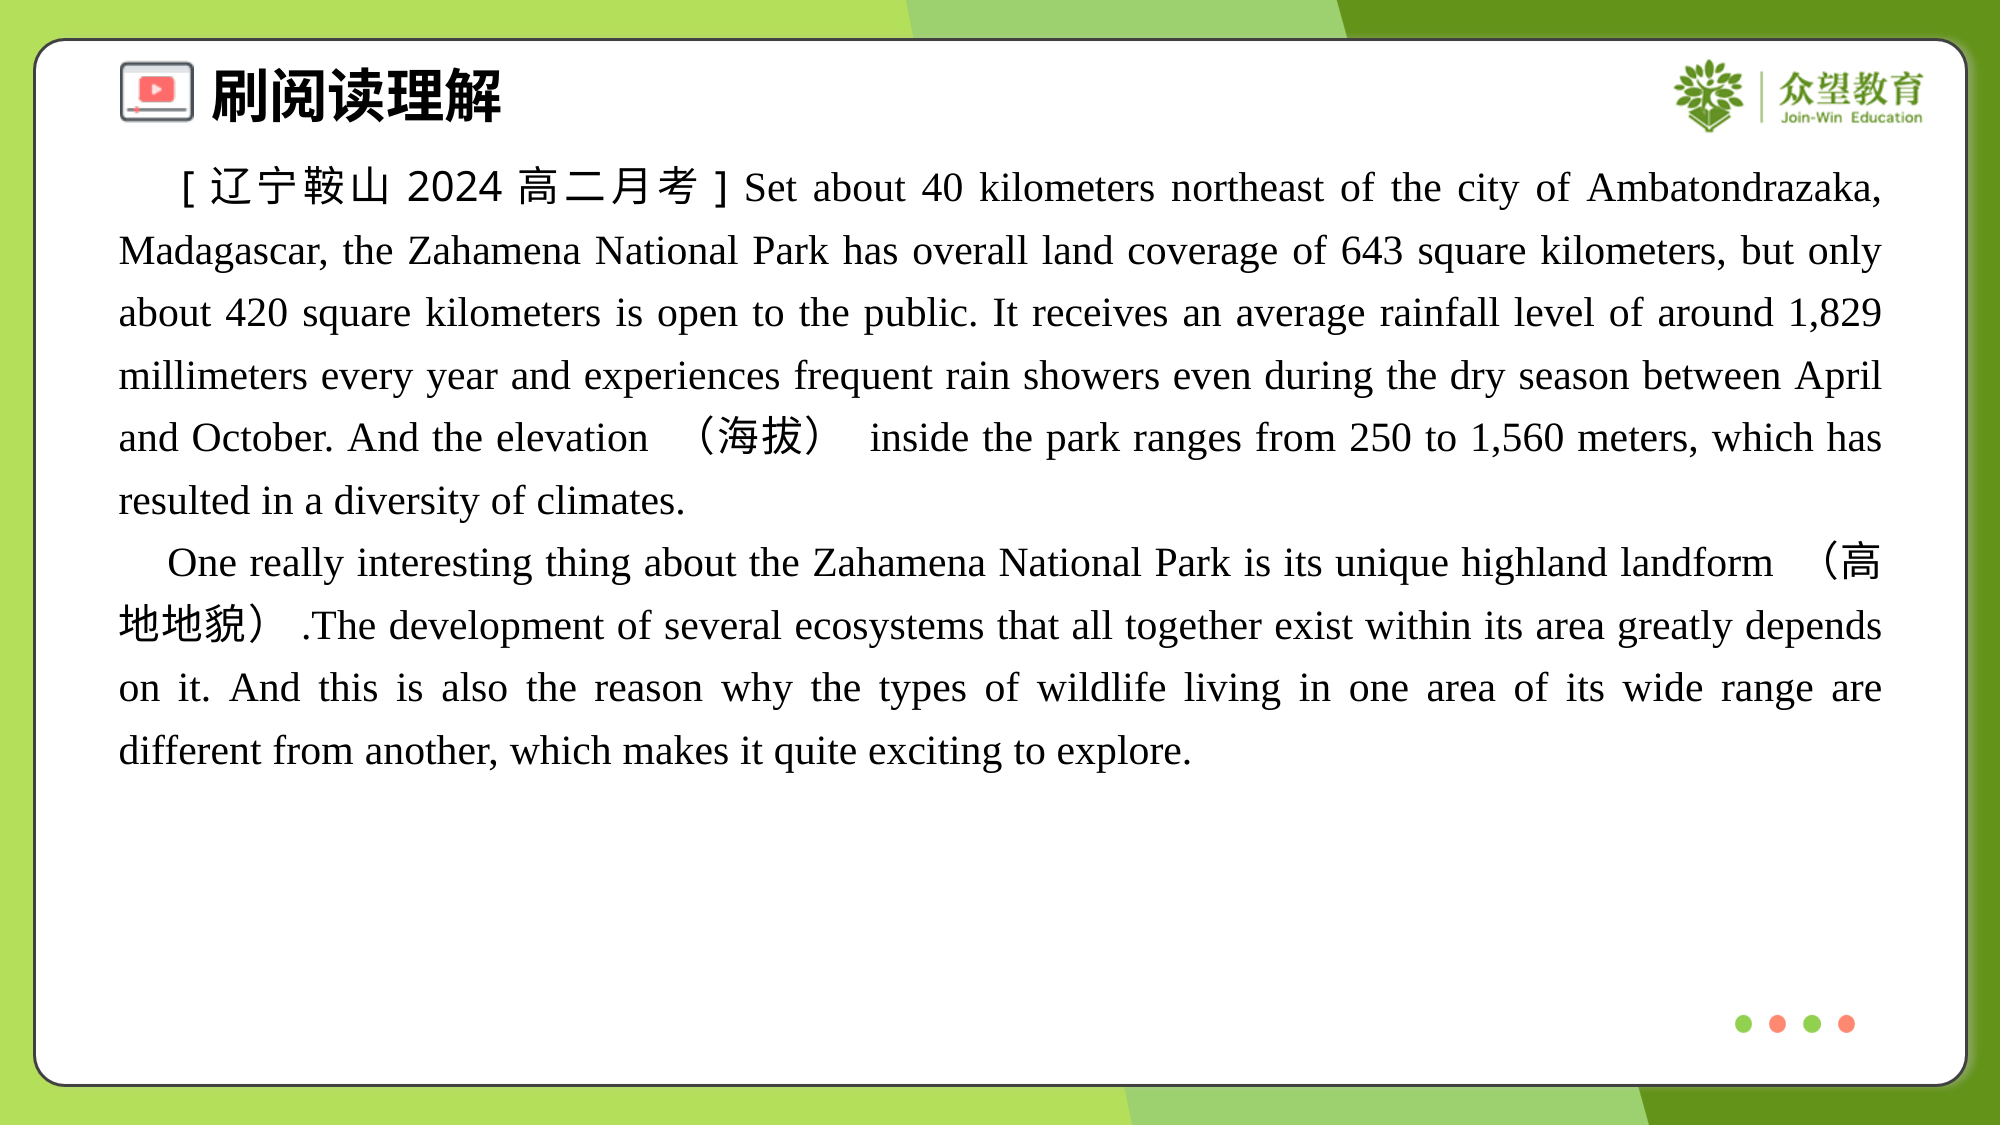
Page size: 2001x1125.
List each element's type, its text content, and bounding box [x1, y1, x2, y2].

picture [0, 0, 2000, 1125]
text_box [辽宁鞍山2024高二月考] Set about 40 kilometers northeast of the city of Ambatondrazaka, Madagascar, the Zahamena National Park has overall land coverage of 643 square kilometers, but only about 420 square kilometers is open to the public. It receives an average rainfall level of around 1,829 millimeters every year and experiences frequent rain showers even during the dry season between April and October. And the elevation （海拔） inside the park ranges from 250 to 1,560 meters, which has resulted in a diversity of climates. One really interesting thing about the Zahamena National Park is its unique highland landform （高地地貌）.The development of several ecosystems that all together exist within its area greatly depends on it. And this is also the reason why the types of wildlife living in one area of its wide range are different from another, which makes it quite exciting to explore. [118, 147, 1883, 773]
